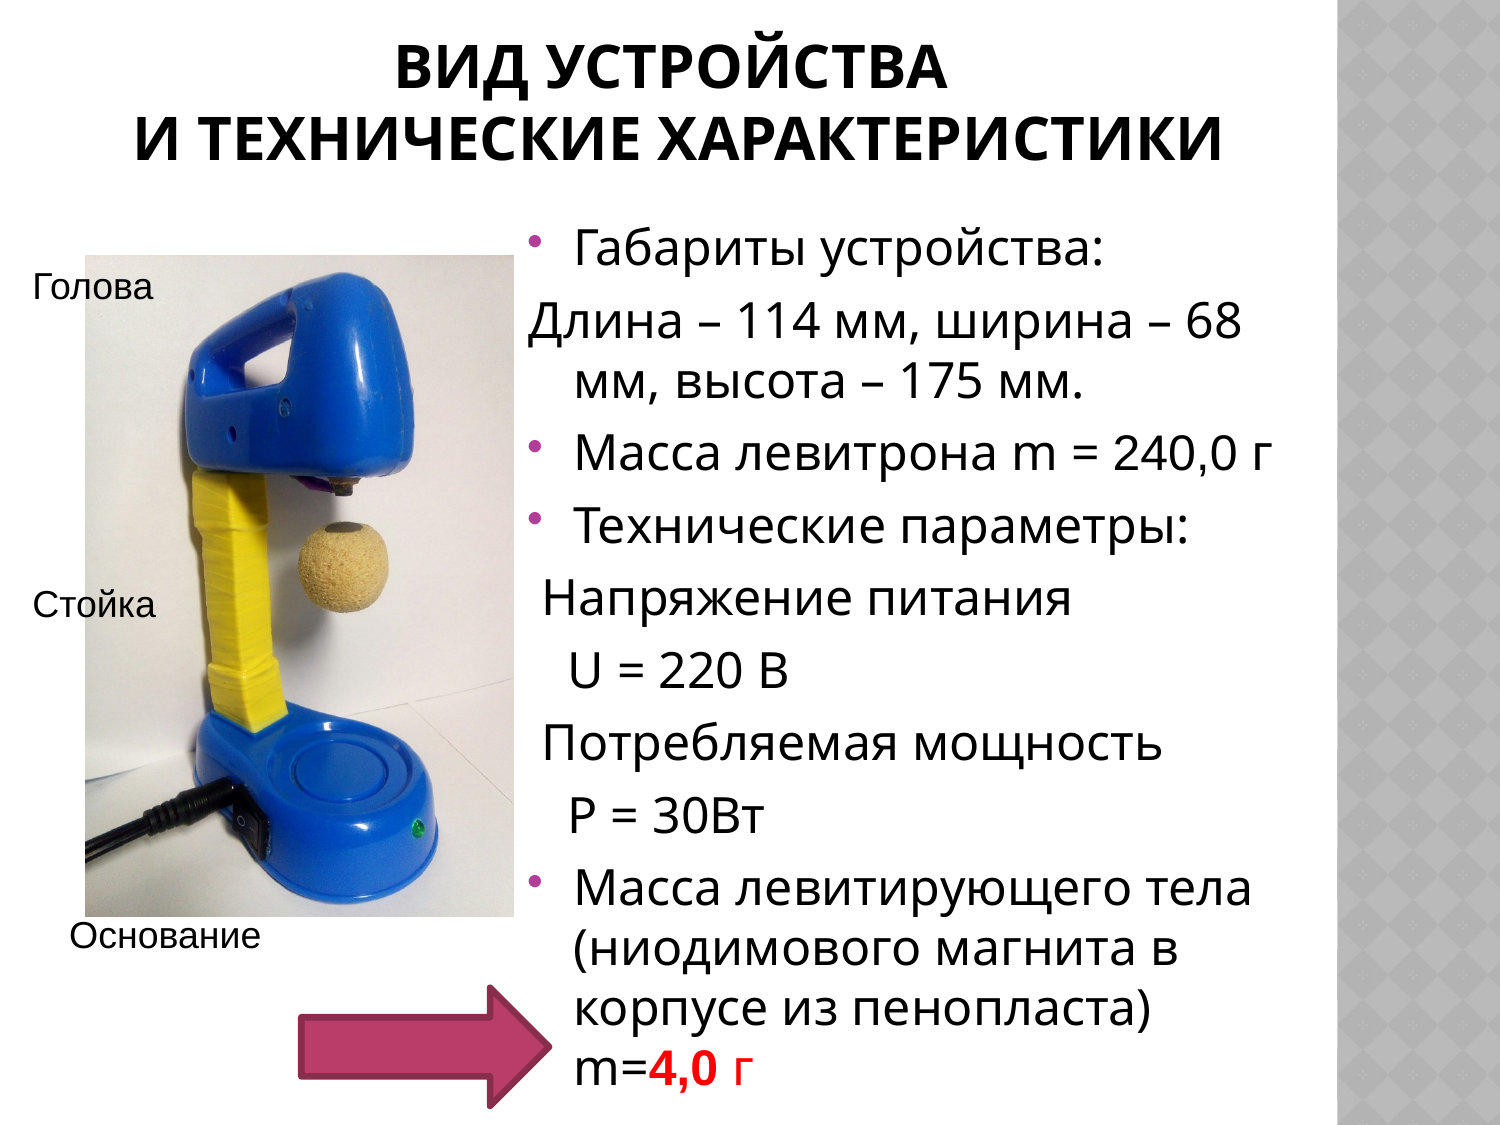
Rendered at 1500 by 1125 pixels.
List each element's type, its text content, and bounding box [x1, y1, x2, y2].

list Габариты устройства: Длина – 114 мм, ширина – 68 мм, высота – 175 мм. Масса левитрона m = 240,0 г Технические параметры: Напряжение питания U = 220 B Потребляемая мощность P = 30Bт Масса левитирующего тела (ниодимового магнита в корпусе из пенопласта) m=4,0 г [513, 207, 1326, 1071]
text_box Стойка [17, 572, 79, 633]
picture [85, 254, 515, 918]
title Вид устройства и Технические характеристики [17, 25, 1341, 173]
text_box [297, 984, 553, 1110]
text_box Основание [54, 903, 277, 964]
text_box Голова [17, 254, 84, 314]
